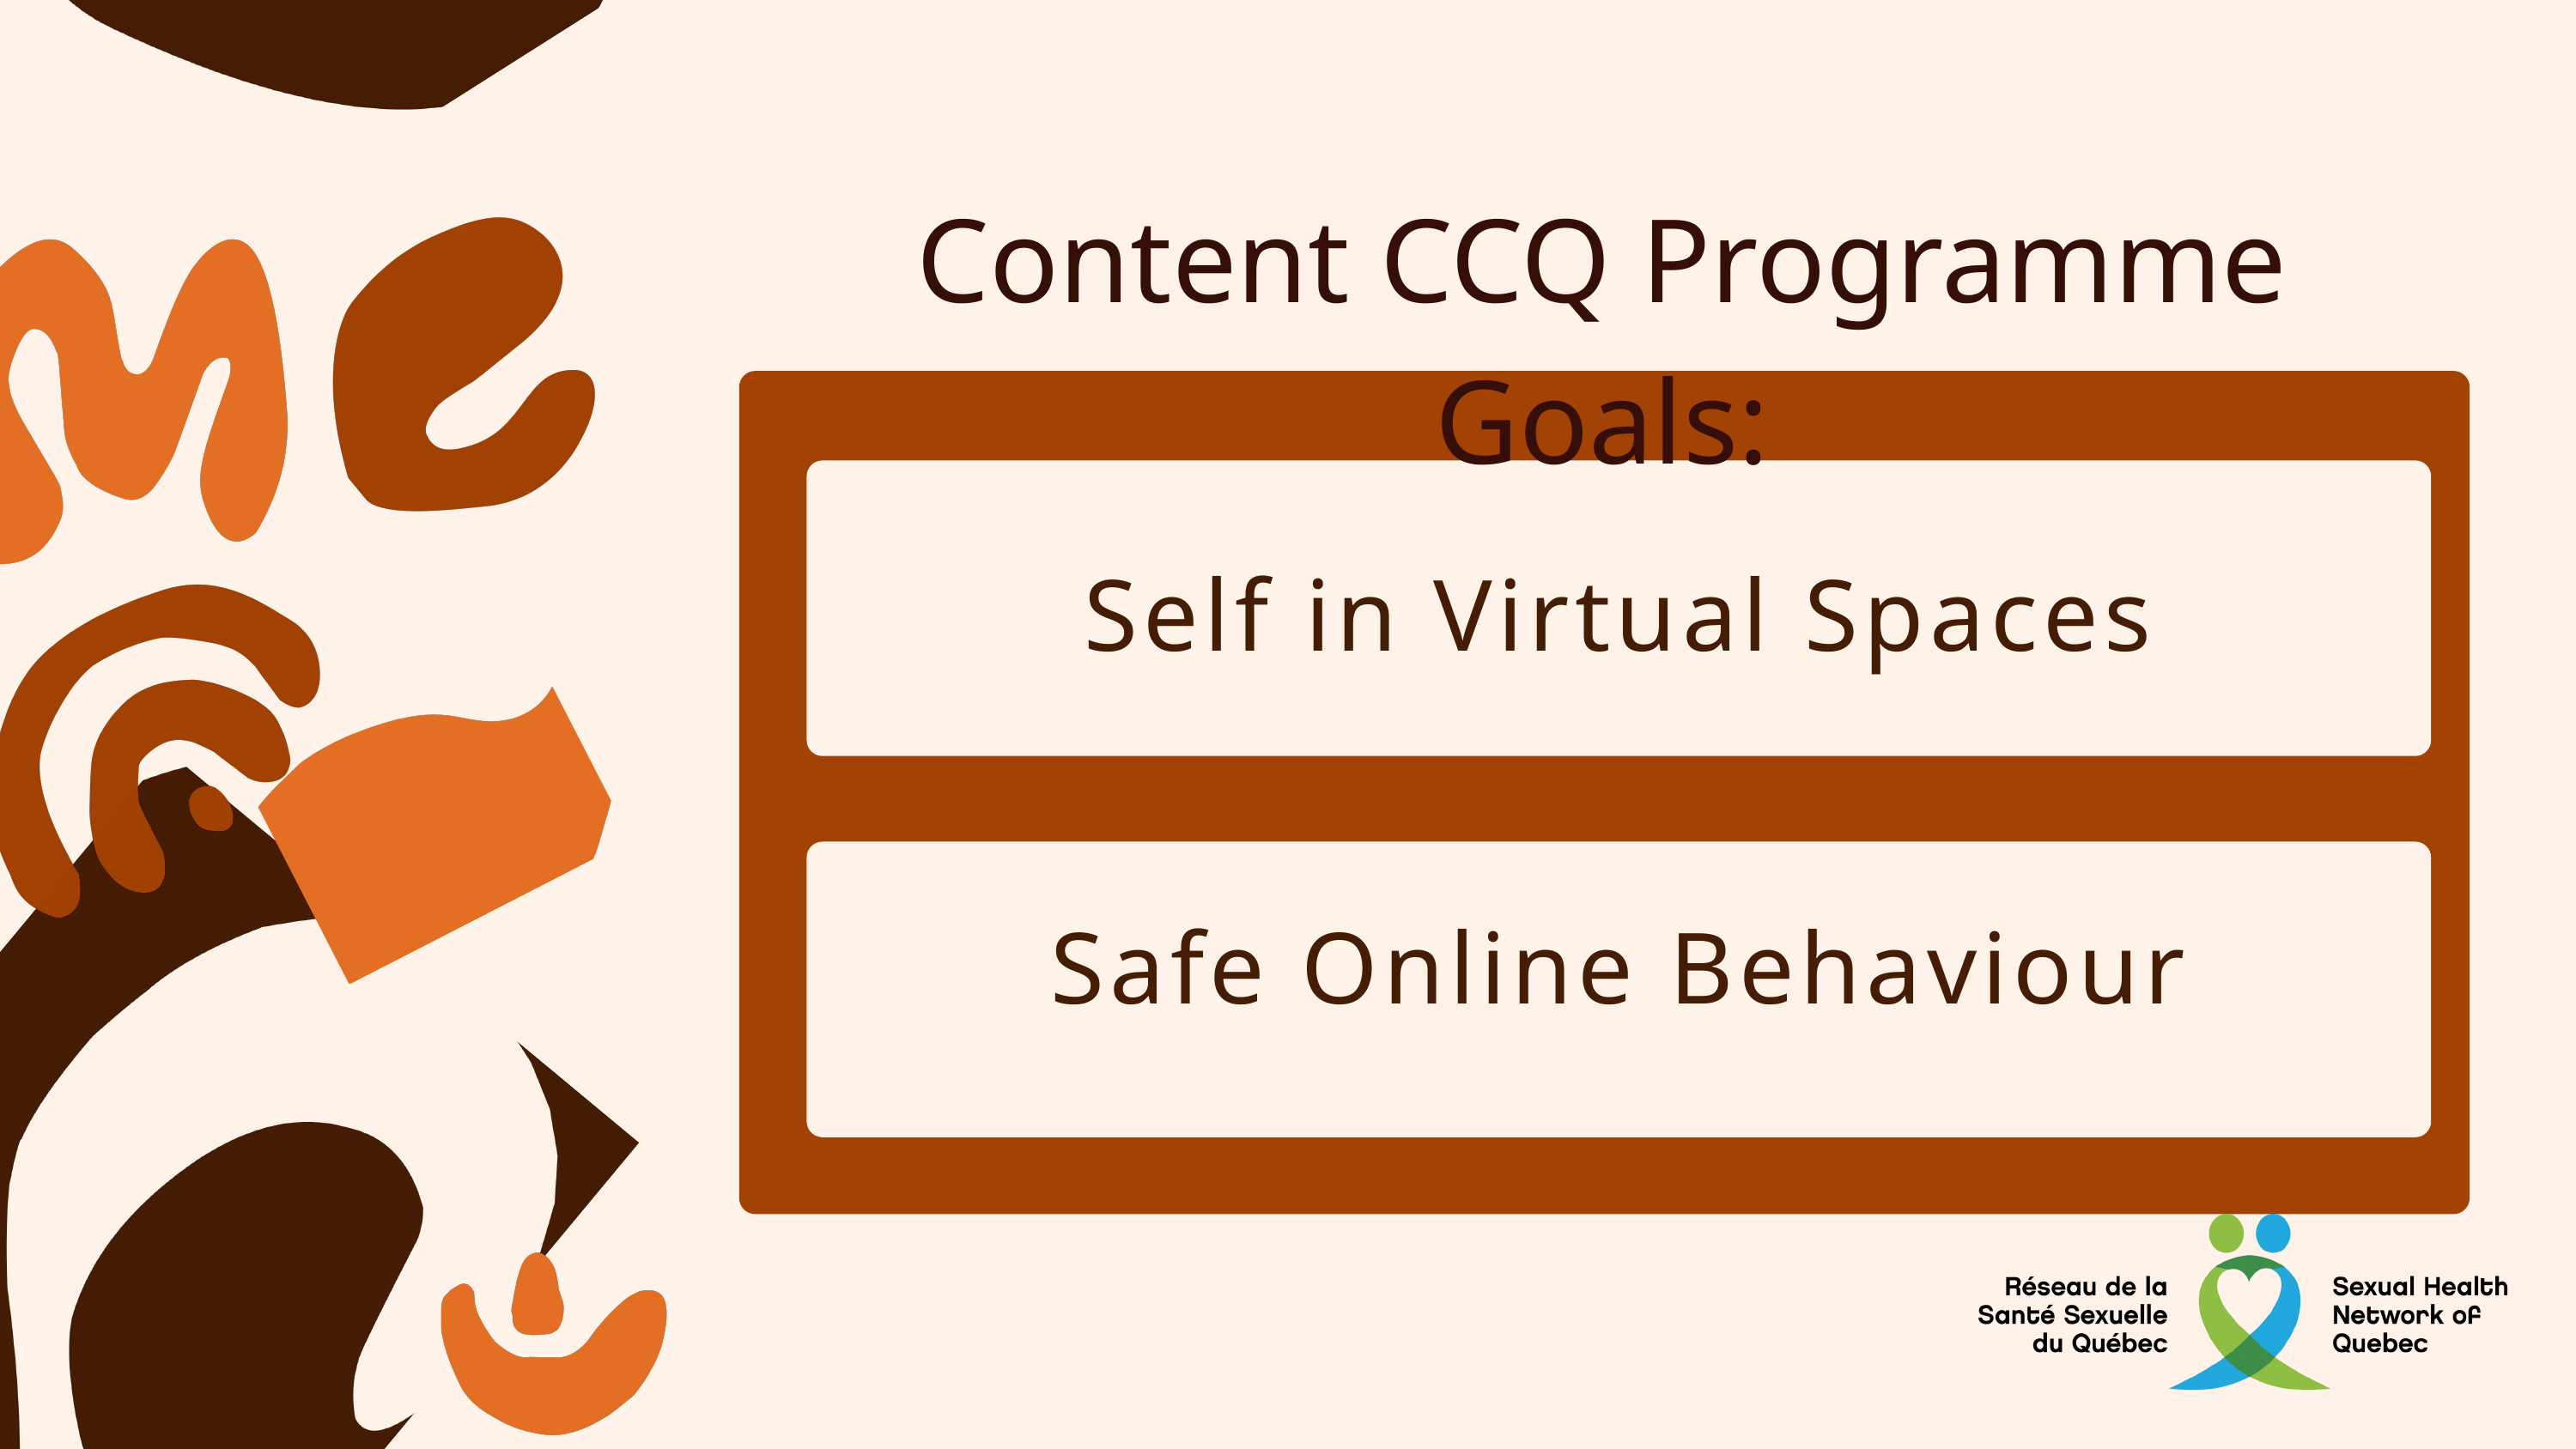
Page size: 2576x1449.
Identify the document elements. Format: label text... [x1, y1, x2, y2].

text_box [0, 919, 640, 1449]
text_box [0, 0, 611, 299]
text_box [806, 841, 2432, 1137]
text_box [0, 580, 322, 919]
text_box [1978, 1214, 2517, 1391]
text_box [806, 460, 2432, 756]
text_box [315, 566, 631, 985]
text_box [440, 1252, 671, 1435]
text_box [738, 370, 2470, 1215]
text_box [0, 231, 290, 567]
text_box Content CCQ Programme Goals: [806, 164, 2398, 367]
text_box [321, 213, 603, 518]
